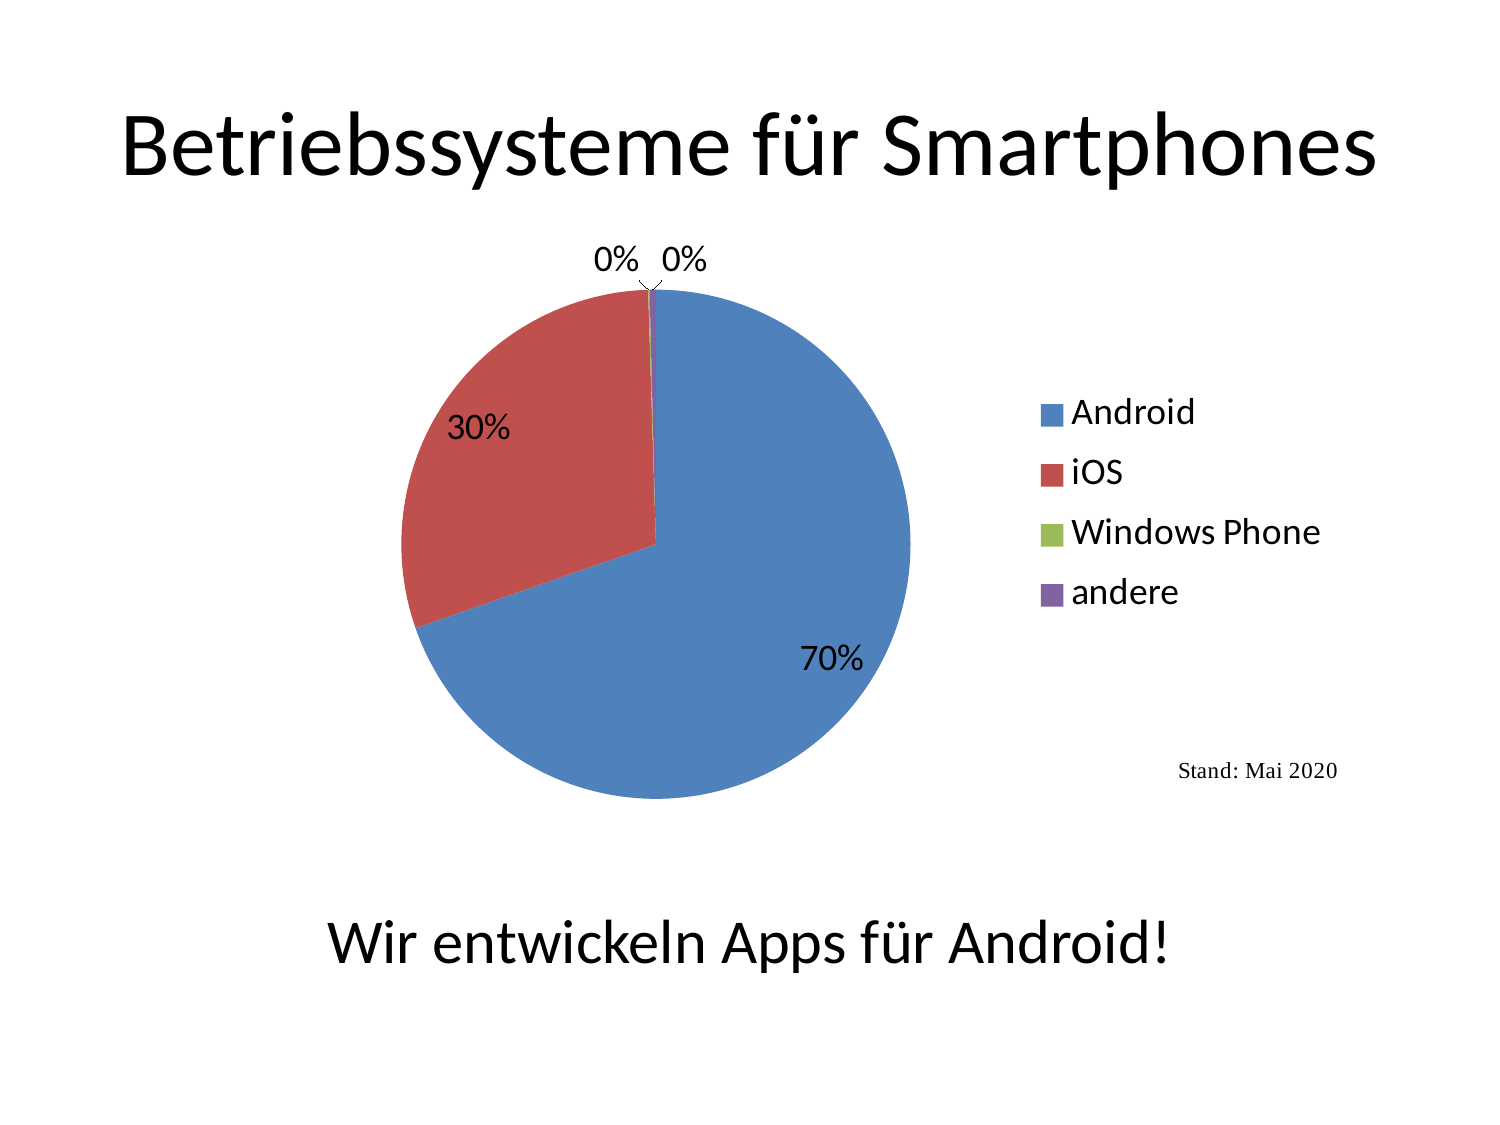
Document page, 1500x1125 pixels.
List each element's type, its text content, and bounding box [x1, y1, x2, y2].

chart [253, 231, 1377, 811]
list Wir entwickeln Apps für Android! [53, 893, 1447, 1010]
title Betriebssysteme für Smartphones [75, 45, 1425, 233]
